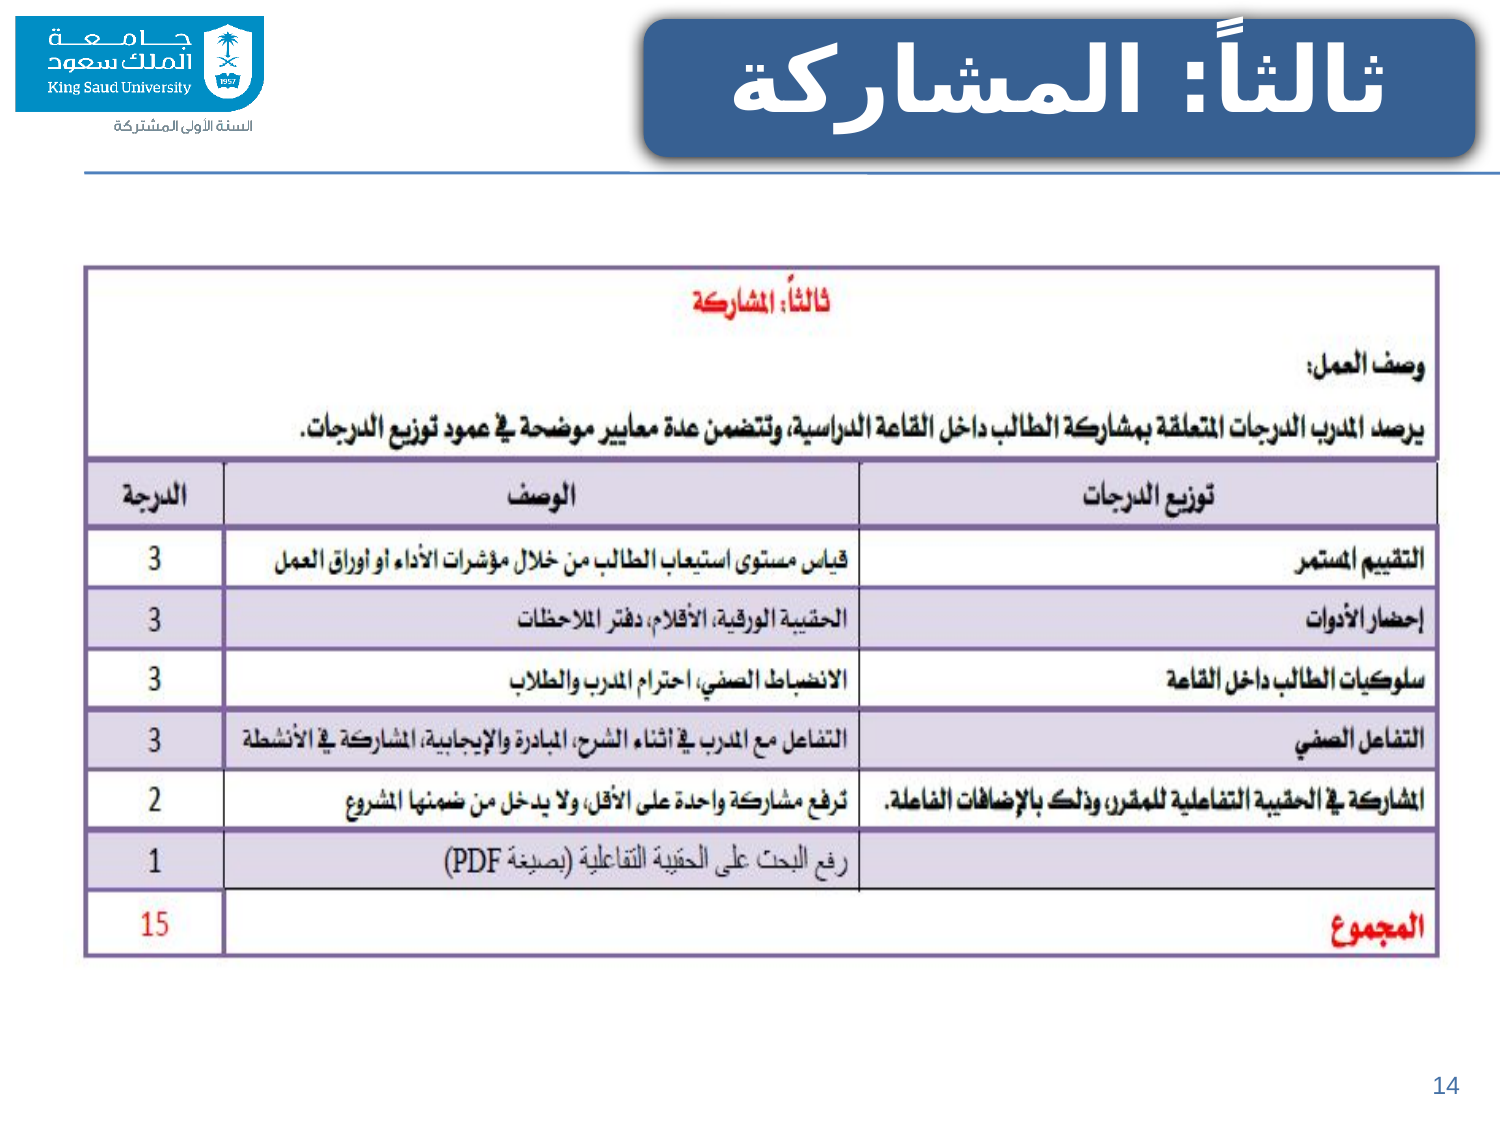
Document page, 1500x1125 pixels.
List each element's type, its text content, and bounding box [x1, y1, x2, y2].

picture [0, 0, 281, 150]
slide_number 14 [1350, 1062, 1475, 1103]
text_box ثالثاً: المشاركة [642, 18, 1476, 158]
picture [62, 231, 1459, 1000]
